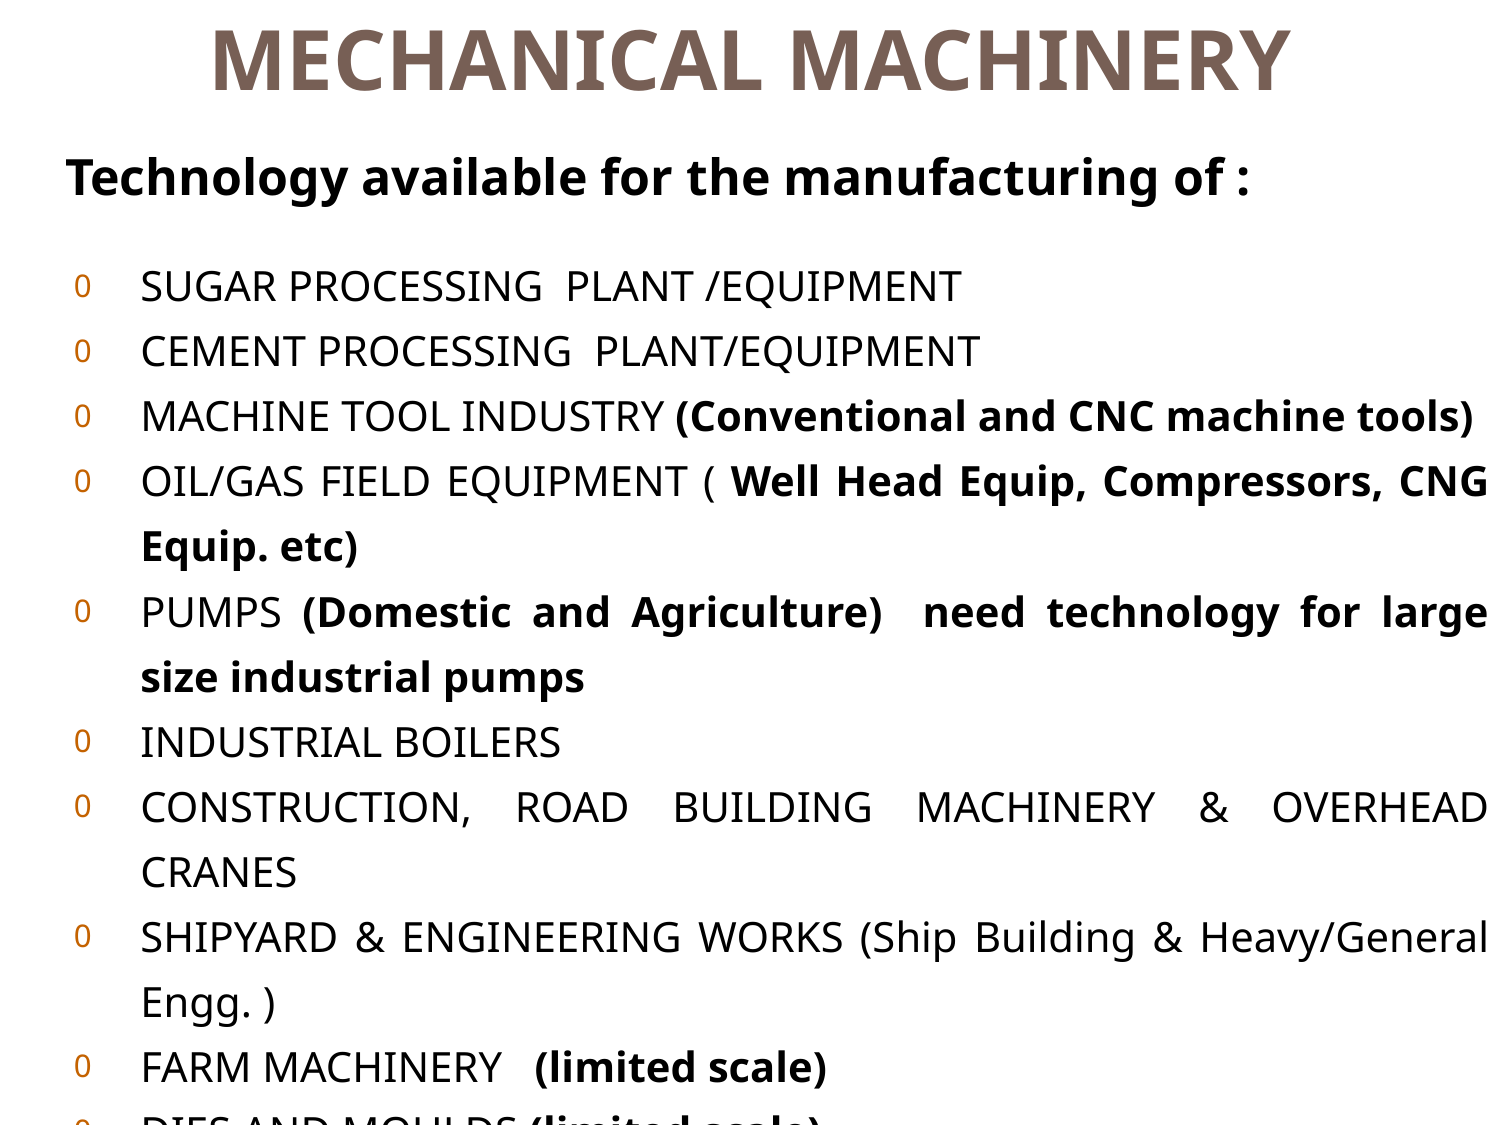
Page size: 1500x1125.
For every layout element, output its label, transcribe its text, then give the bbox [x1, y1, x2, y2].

text_box Technology available for the manufacturing of : [50, 137, 1500, 213]
text_box SUGAR PROCESSING PLANT /EQUIPMENT CEMENT PROCESSING PLANT/EQUIPMENT MACHINE TOOL INDUSTRY (Conventional and CNC machine tools) OIL/GAS FIELD EQUIPMENT ( Well Head Equip, Compressors, CNG Equip. etc) PUMPS (Domestic and Agriculture) need technology for large size industrial pumps INDUSTRIAL BOILERS CONSTRUCTION, ROAD BUILDING MACHINERY & OVERHEAD CRANES SHIPYARD & ENGINEERING WORKS (Ship Building & Heavy/General Engg. ) FARM MACHINERY (limited scale) DIES AND MOULDS (limited scale) FOUNDRY PRODUCTS [0, 237, 1500, 1125]
text_box MECHANICAL MACHINERY [0, 0, 1500, 115]
